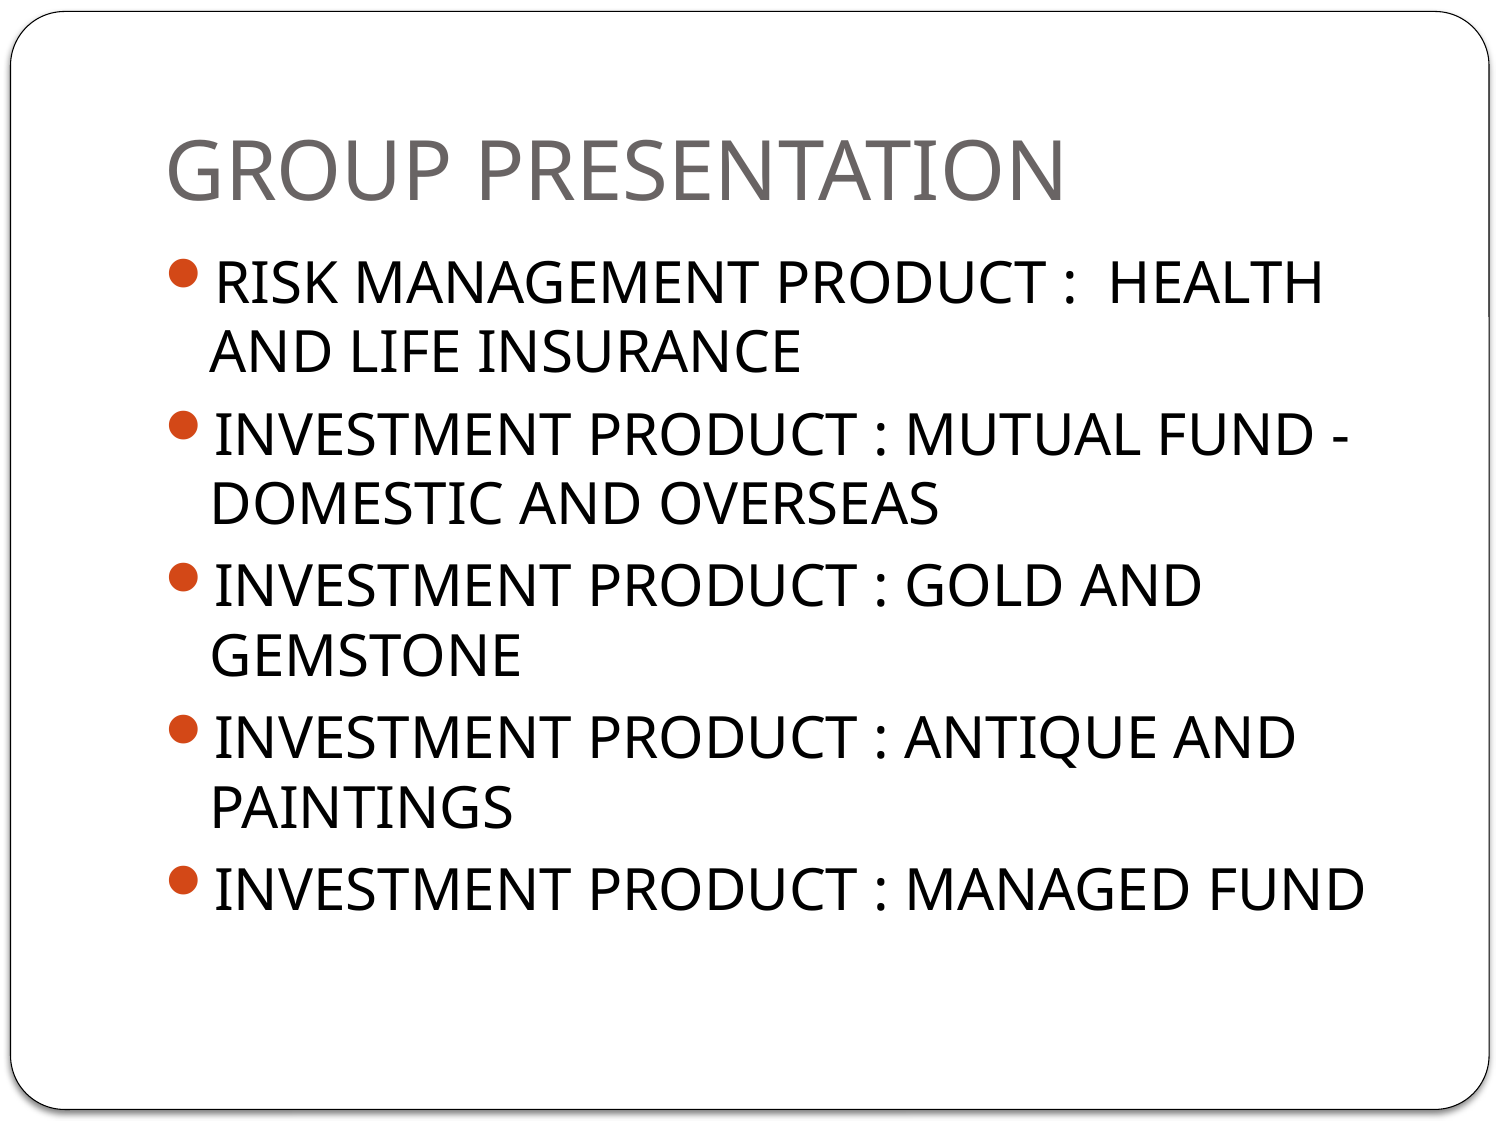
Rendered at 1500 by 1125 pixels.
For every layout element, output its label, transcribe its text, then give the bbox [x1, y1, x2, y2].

title GROUP PRESENTATION [150, 45, 1425, 233]
list RISK MANAGEMENT PRODUCT : HEALTH AND LIFE INSURANCE INVESTMENT PRODUCT : MUTUAL FUND - DOMESTIC AND OVERSEAS INVESTMENT PRODUCT : GOLD AND GEMSTONE INVESTMENT PRODUCT : ANTIQUE AND PAINTINGS INVESTMENT PRODUCT : MANAGED FUND [150, 237, 1425, 988]
